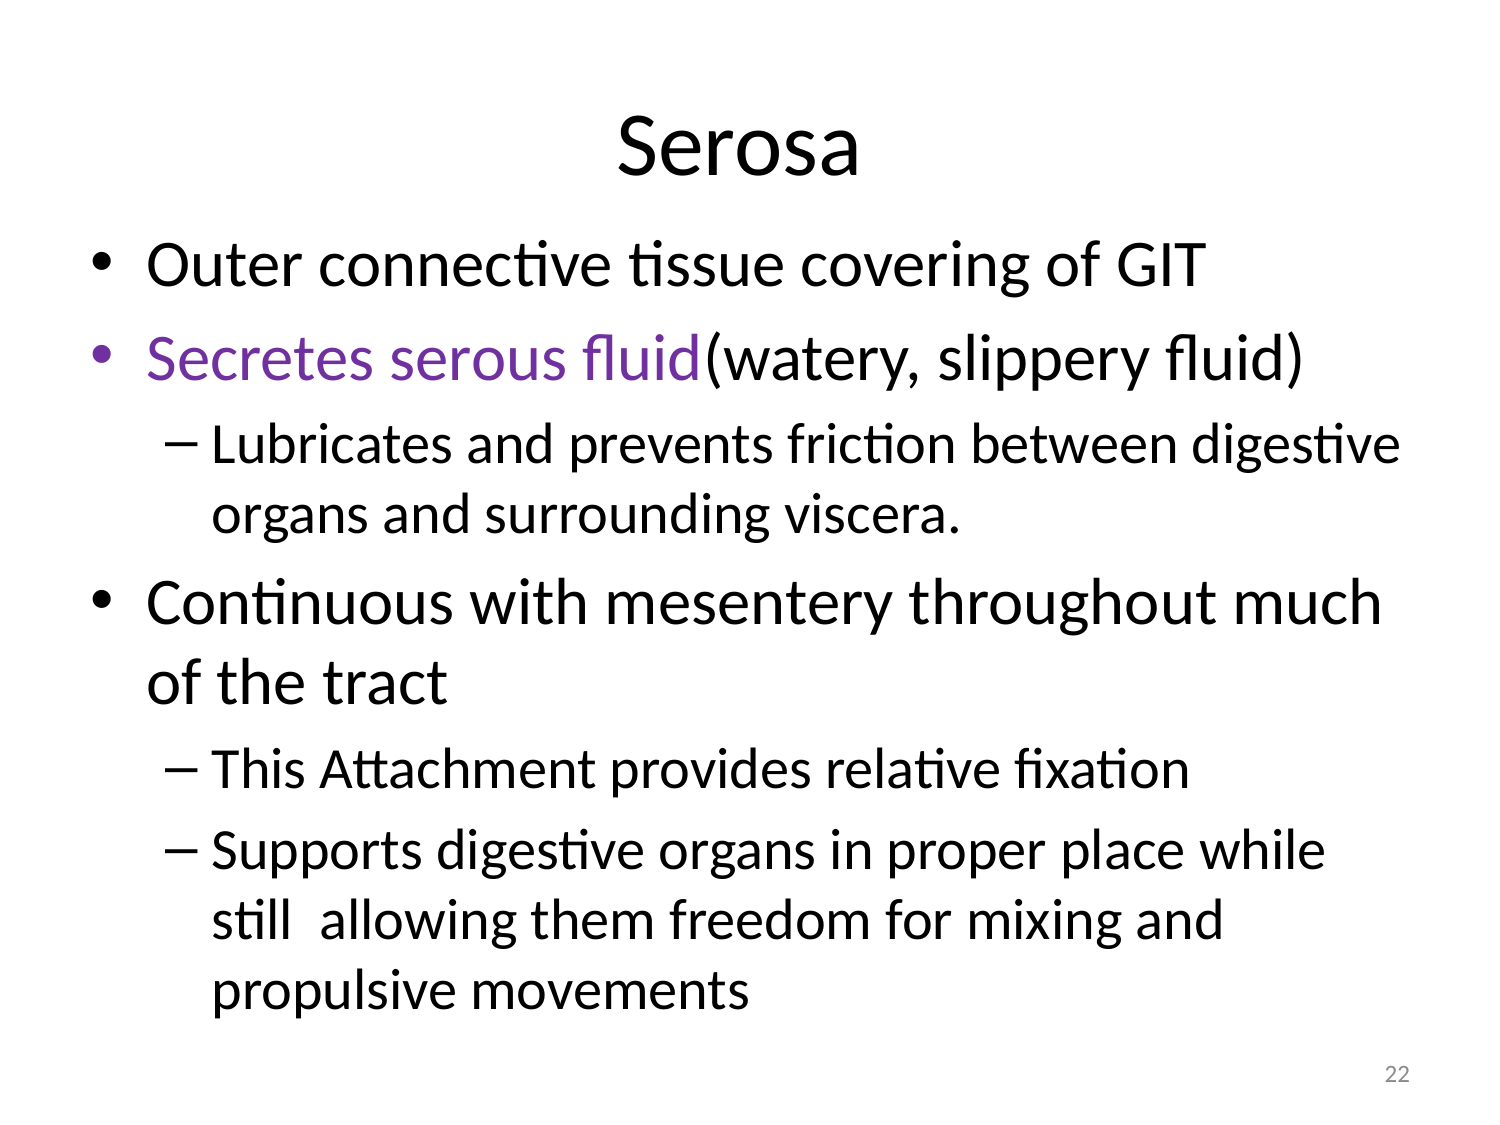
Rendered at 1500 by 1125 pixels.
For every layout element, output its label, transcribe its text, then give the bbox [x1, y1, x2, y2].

slide_number 22 [1074, 1042, 1425, 1103]
title Serosa [75, 45, 1425, 212]
list Outer connective tissue covering of GIT Secretes serous fluid(watery, slippery fluid) Lubricates and prevents friction between digestive organs and surrounding viscera. Continuous with mesentery throughout much of the tract This Attachment provides relative fixation Supports digestive organs in proper place while still allowing them freedom for mixing and propulsive movements [75, 212, 1425, 1063]
